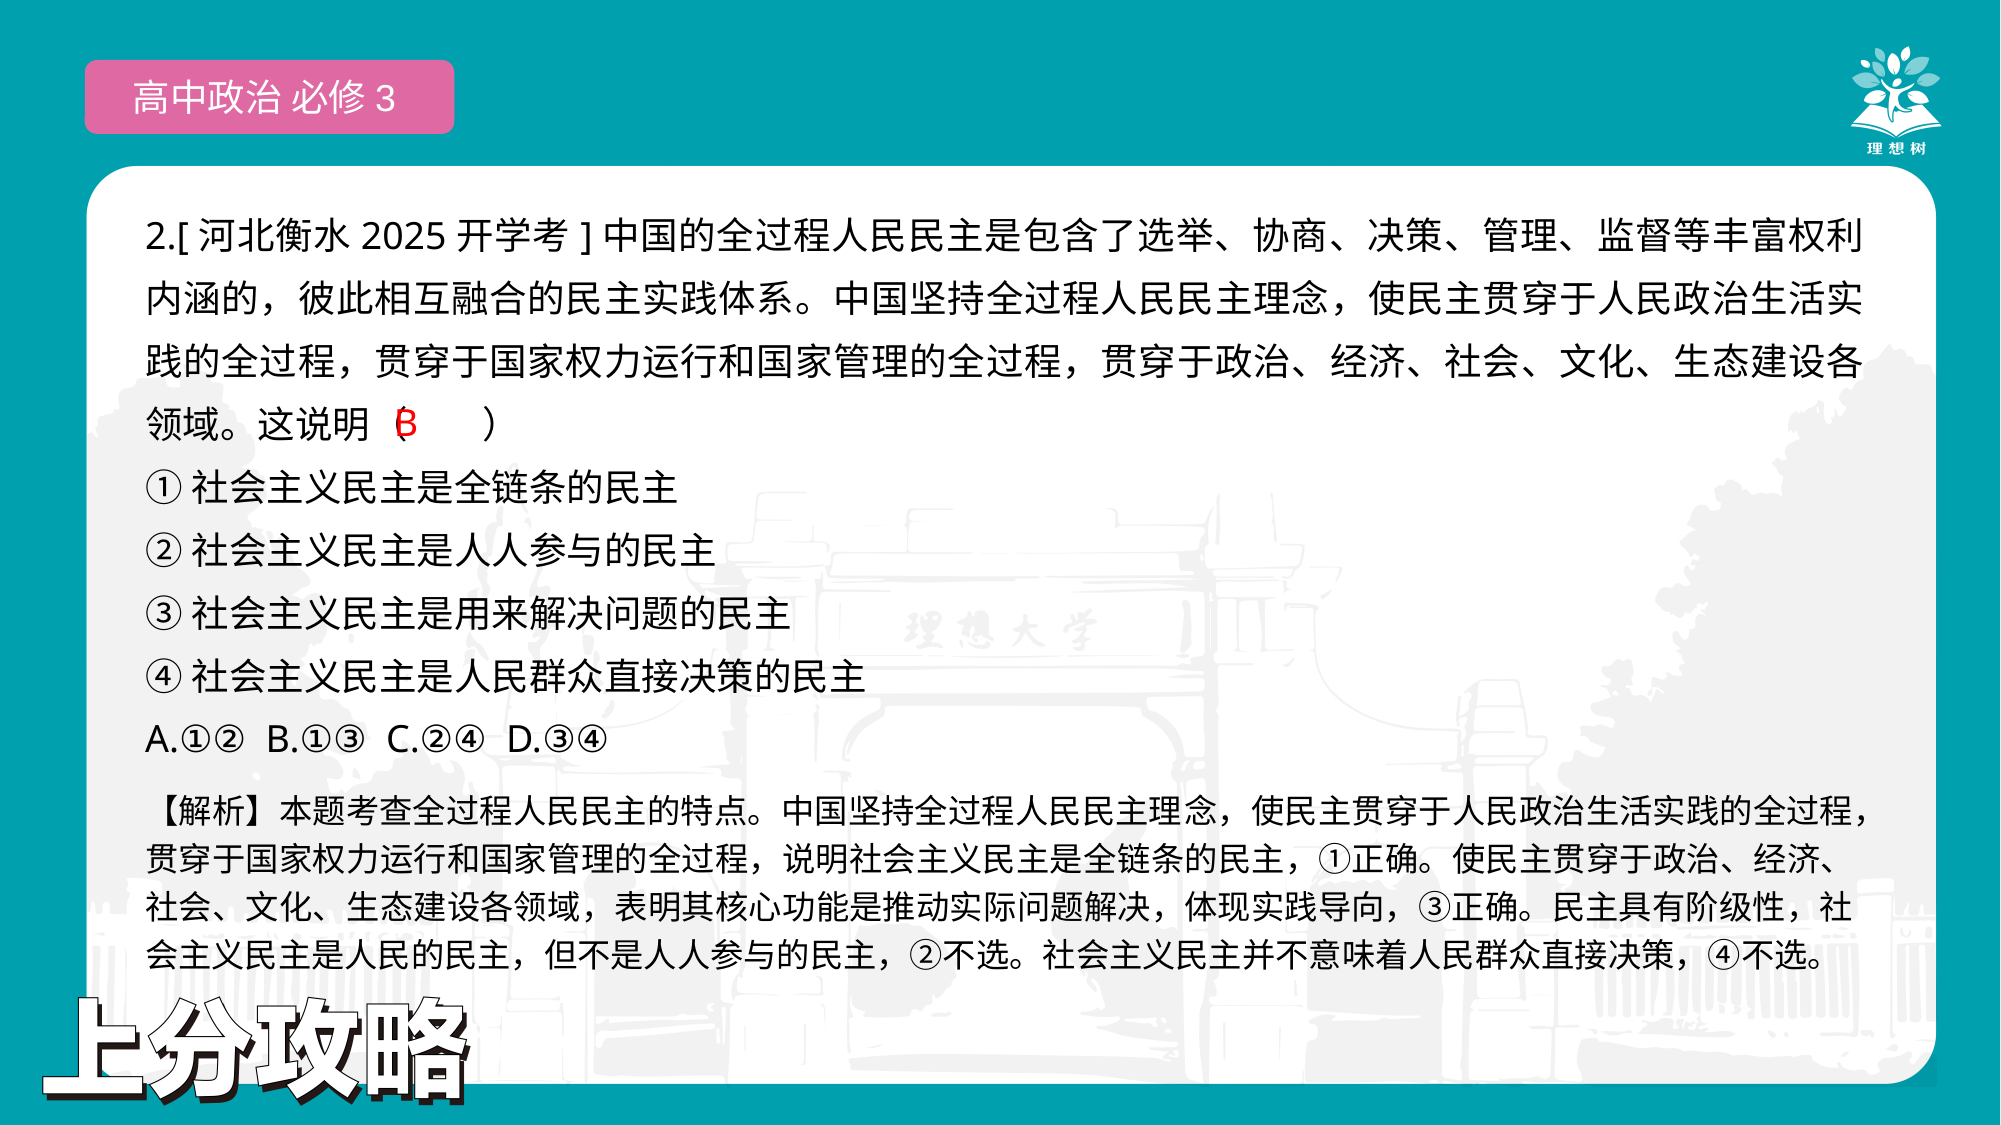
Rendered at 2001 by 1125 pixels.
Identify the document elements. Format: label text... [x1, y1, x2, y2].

text_box 2.[河北衡水2025开学考]中国的全过程人民民主是包含了选举、协商、决策、管理、监督等丰富权利内涵的，彼此相互融合的民主实践体系。中国坚持全过程人民民主理念，使民主贯穿于人民政治生活实践的全过程，贯穿于国家权力运行和国家管理的全过程，贯穿于政治、经济、社会、文化、生态建设各领域。这说明（ ） ①社会主义民主是全链条的民主 ②社会主义民主是人人参与的民主 ③社会主义民主是用来解决问题的民主 ④社会主义民主是人民群众直接决策的民主 A.①② B.①③ C.②④ D.③④ [130, 186, 1880, 768]
text_box 【解析】本题考查全过程人民民主的特点。中国坚持全过程人民民主理念，使民主贯穿于人民政治生活实践的全过程，贯穿于国家权力运行和国家管理的全过程，说明社会主义民主是全链条的民主，①正确。使民主贯穿于政治、经济、社会、文化、生态建设各领域，表明其核心功能是推动实际问题解决，体现实践导向，③正确。民主具有阶级性，社会主义民主是人民的民主，但不是人人参与的民主，②不选。社会主义民主并不意味着人民群众直接决策，④不选。 [130, 775, 1869, 982]
text_box 高中政治 必修3 [83, 58, 456, 135]
text_box B [369, 368, 487, 452]
picture [0, 0, 2001, 1125]
